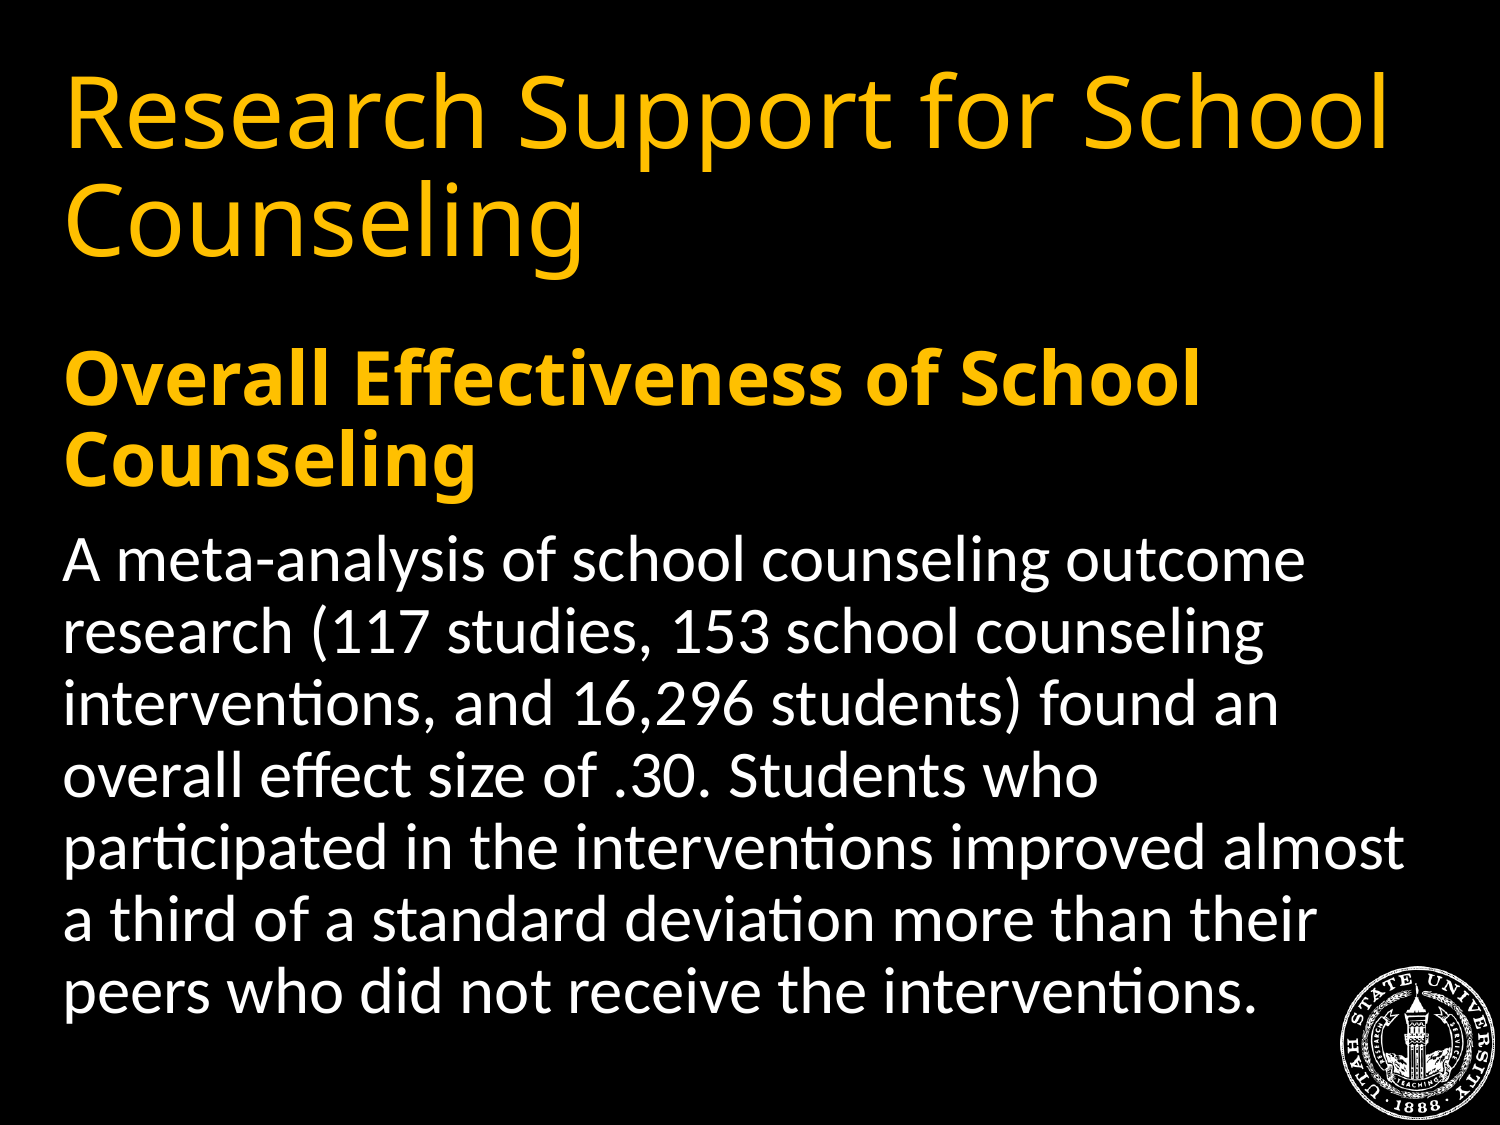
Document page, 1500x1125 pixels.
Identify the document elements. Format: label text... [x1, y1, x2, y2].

title Research Support for School Counseling [47, 56, 1438, 284]
list Overall Effectiveness of School Counseling A meta-analysis of school counseling outcome research (117 studies, 153 school counseling interventions, and 16,296 students) found an overall effect size of .30. Students who participated in the interventions improved almost a third of a standard deviation more than their peers who did not receive the interventions. [47, 333, 1453, 1091]
picture [1340, 966, 1496, 1120]
